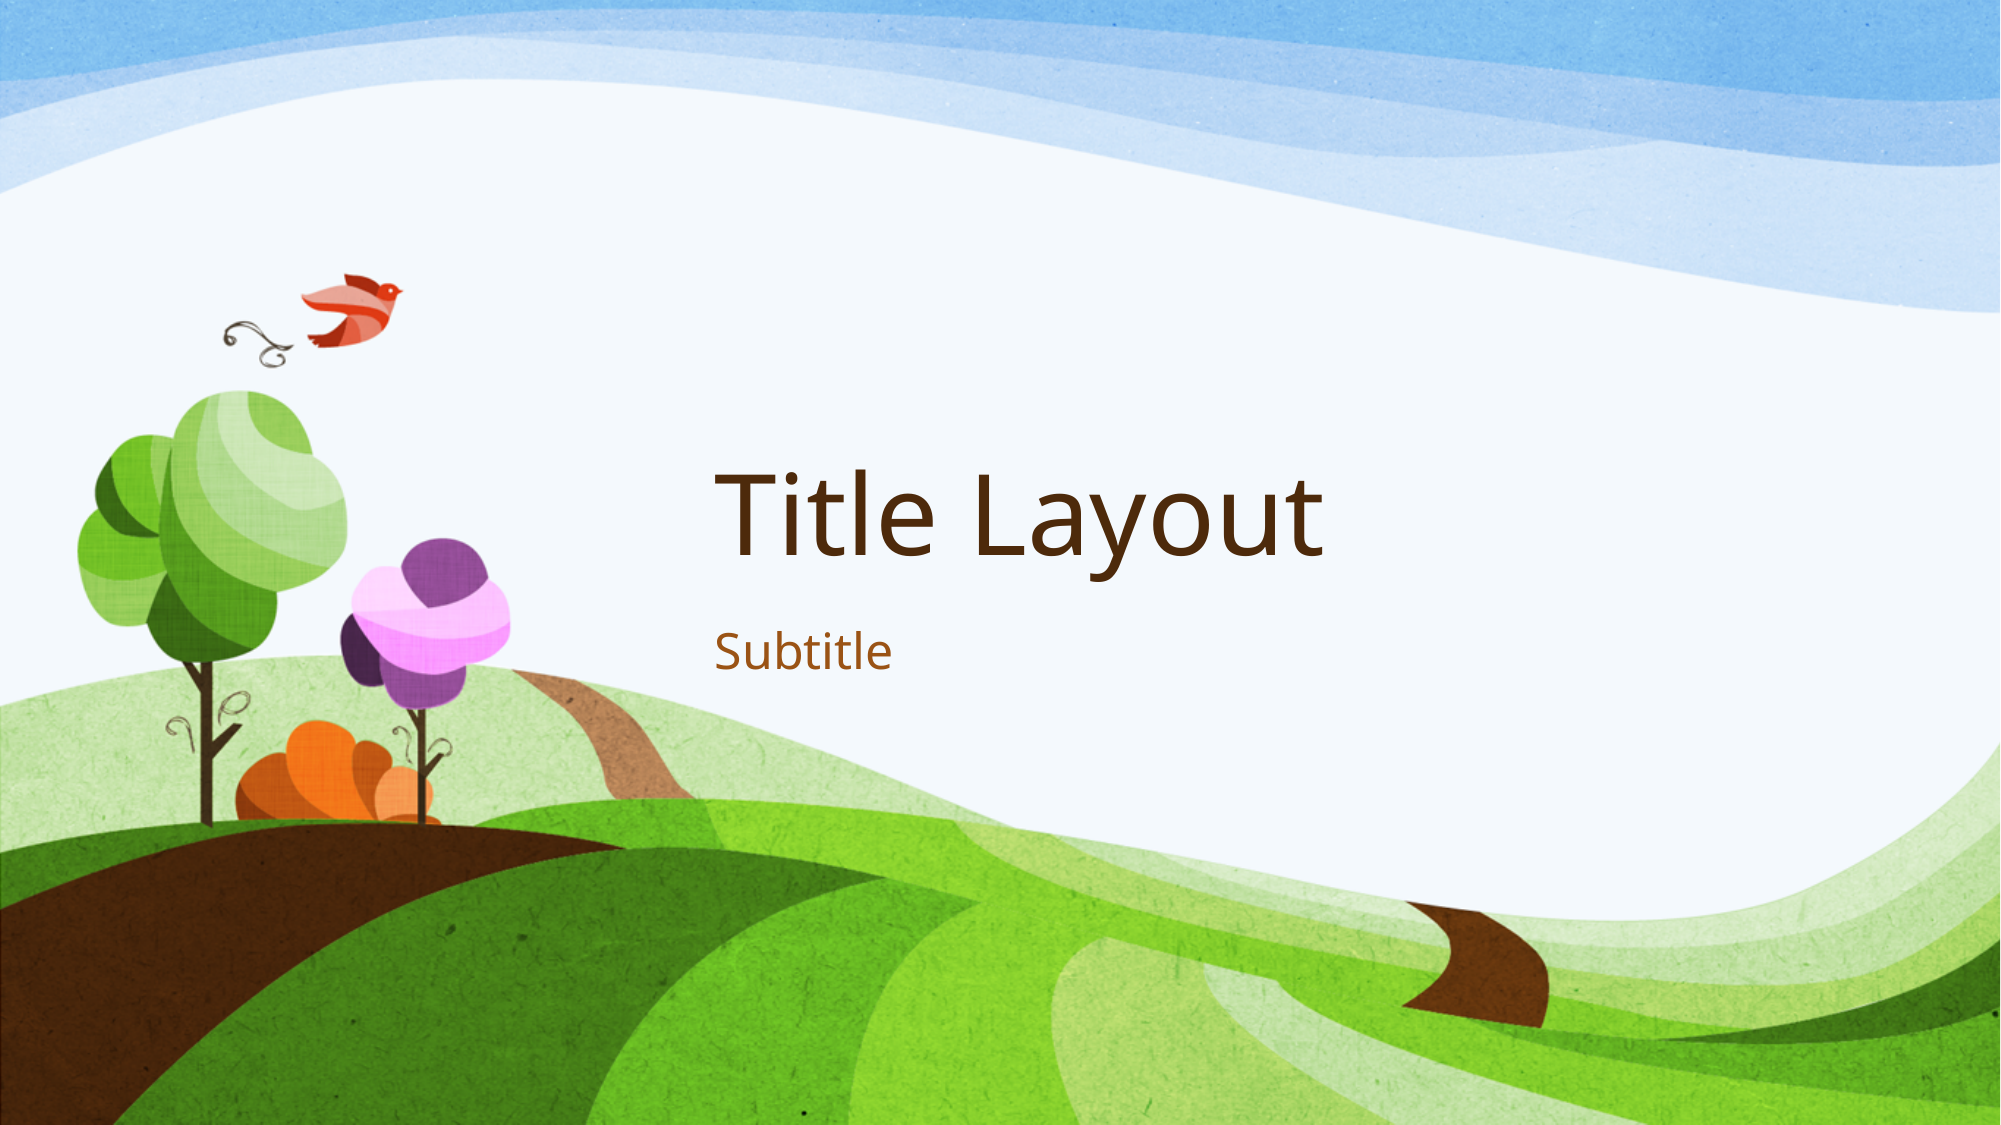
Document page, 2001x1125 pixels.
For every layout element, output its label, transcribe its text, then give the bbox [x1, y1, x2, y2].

title Title Layout [699, 287, 1825, 588]
picture [0, 0, 2001, 1125]
subtitle Subtitle [699, 612, 1825, 763]
